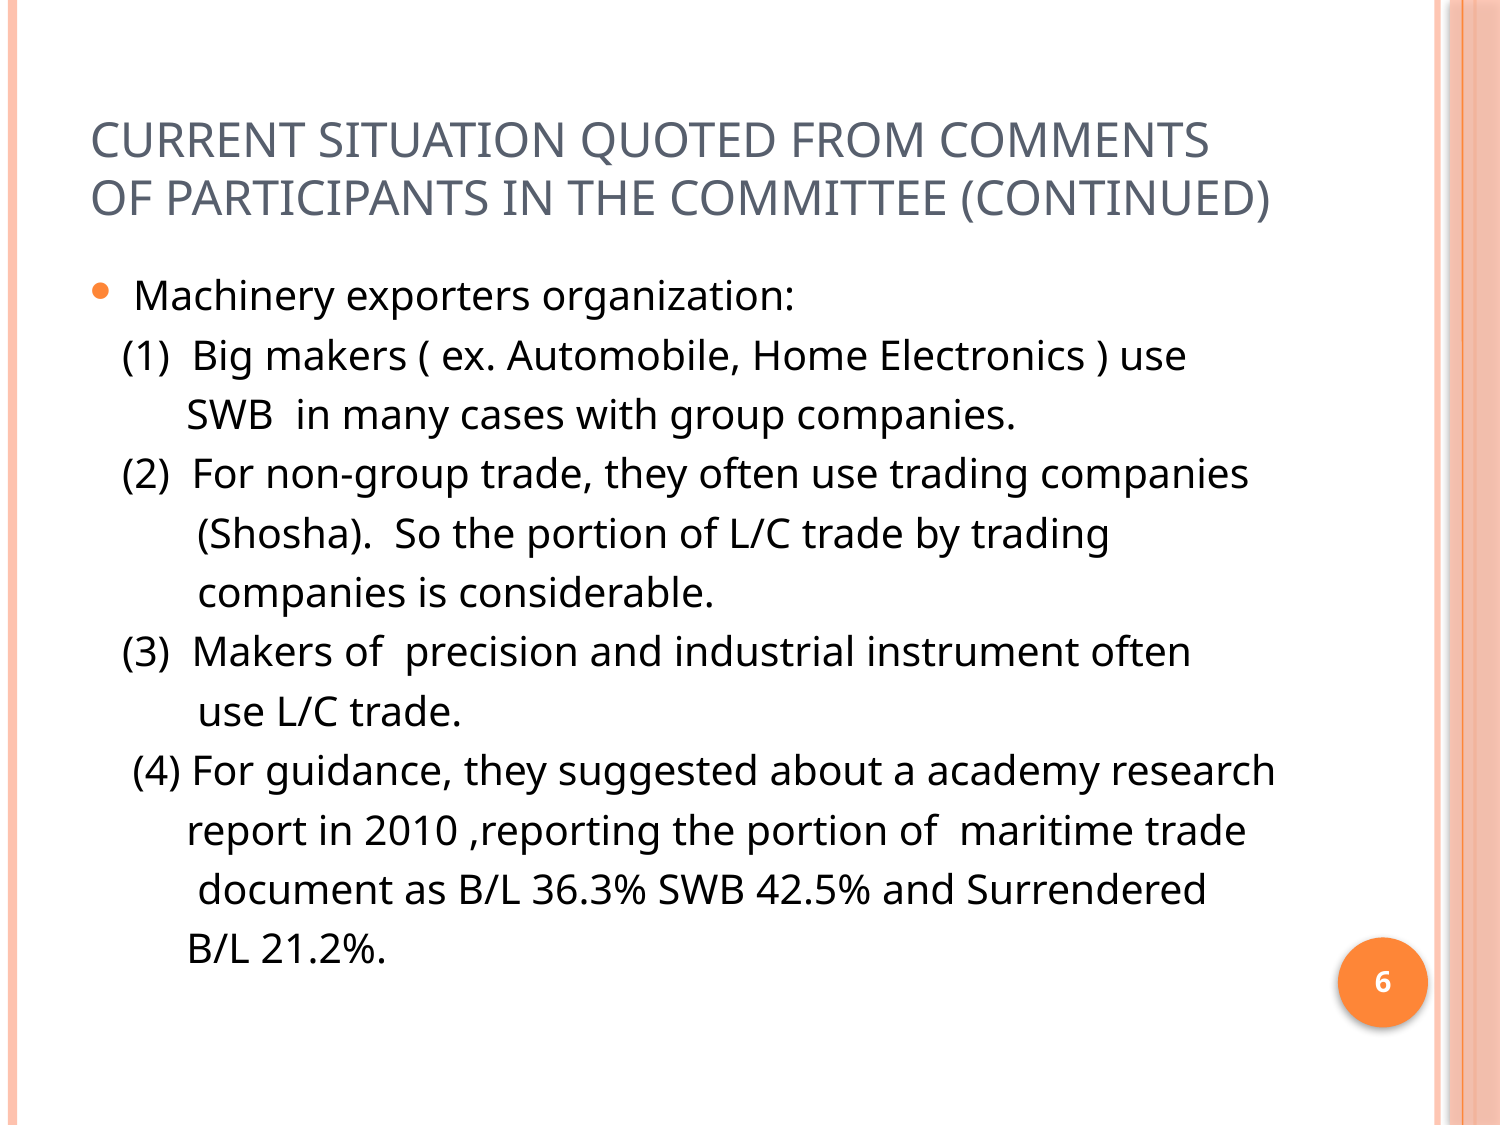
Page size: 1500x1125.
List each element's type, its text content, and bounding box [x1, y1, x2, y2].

title Current situation quoted from comments of participants in the committee (Continued) [75, 45, 1300, 233]
slide_number 6 [1333, 940, 1434, 1027]
list Machinery exporters organization: (1) Big makers ( ex. Automobile, Home Electronics ) use SWB in many cases with group companies. (2) For non-group trade, they often use trading companies (Shosha). So the portion of L/C trade by trading companies is considerable. (3) Makers of precision and industrial instrument often use L/C trade. (4) For guidance, they suggested about a academy research report in 2010 ,reporting the portion of maritime trade document as B/L 36.3% SWB 42.5% and Surrendered B/L 21.2%. [75, 262, 1300, 1062]
